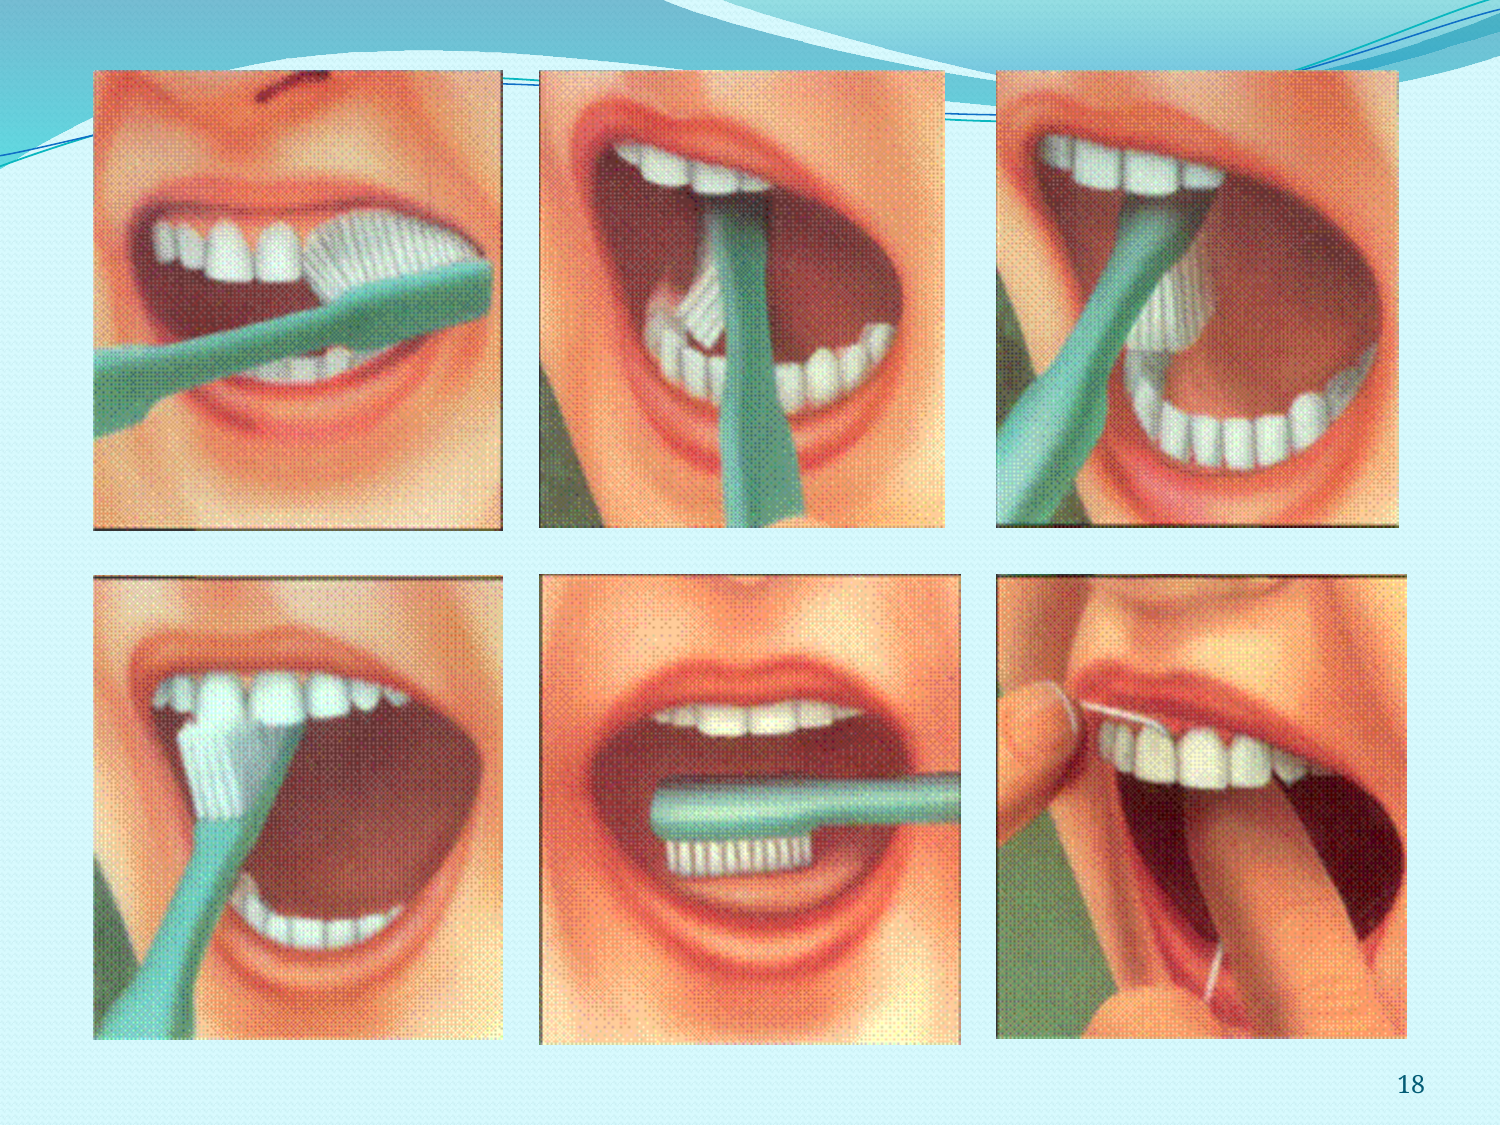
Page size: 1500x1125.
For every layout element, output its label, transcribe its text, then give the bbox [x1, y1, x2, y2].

picture [93, 575, 503, 1041]
picture [538, 573, 962, 1046]
picture [93, 70, 503, 531]
picture [995, 573, 1407, 1039]
picture [538, 70, 945, 528]
picture [995, 70, 1399, 528]
slide_number 18 [1299, 1042, 1425, 1103]
